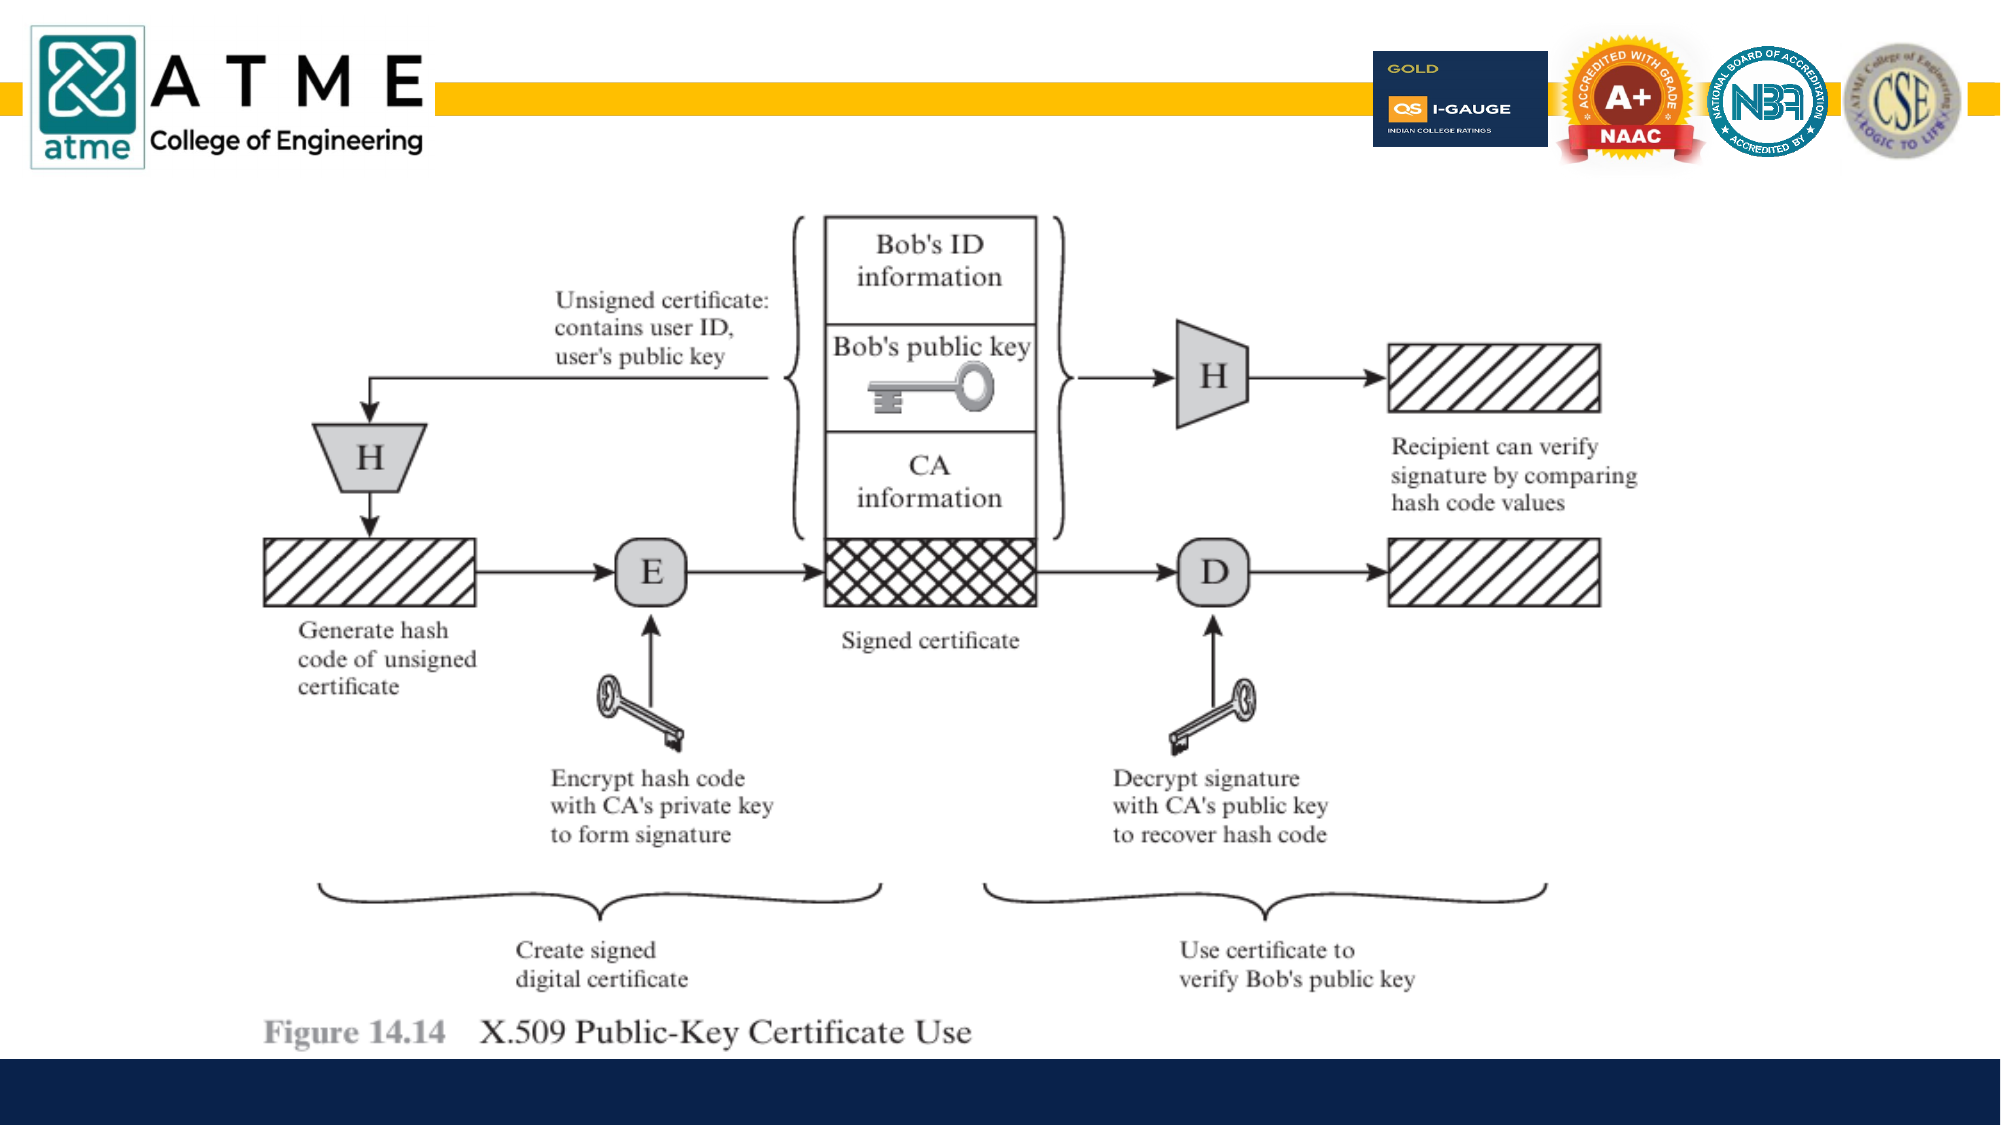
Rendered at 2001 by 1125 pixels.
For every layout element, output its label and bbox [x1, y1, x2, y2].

picture [262, 196, 1680, 1057]
picture [1840, 26, 1968, 176]
picture [22, 15, 435, 178]
picture [0, 1059, 2001, 1125]
picture [1373, 20, 1828, 180]
